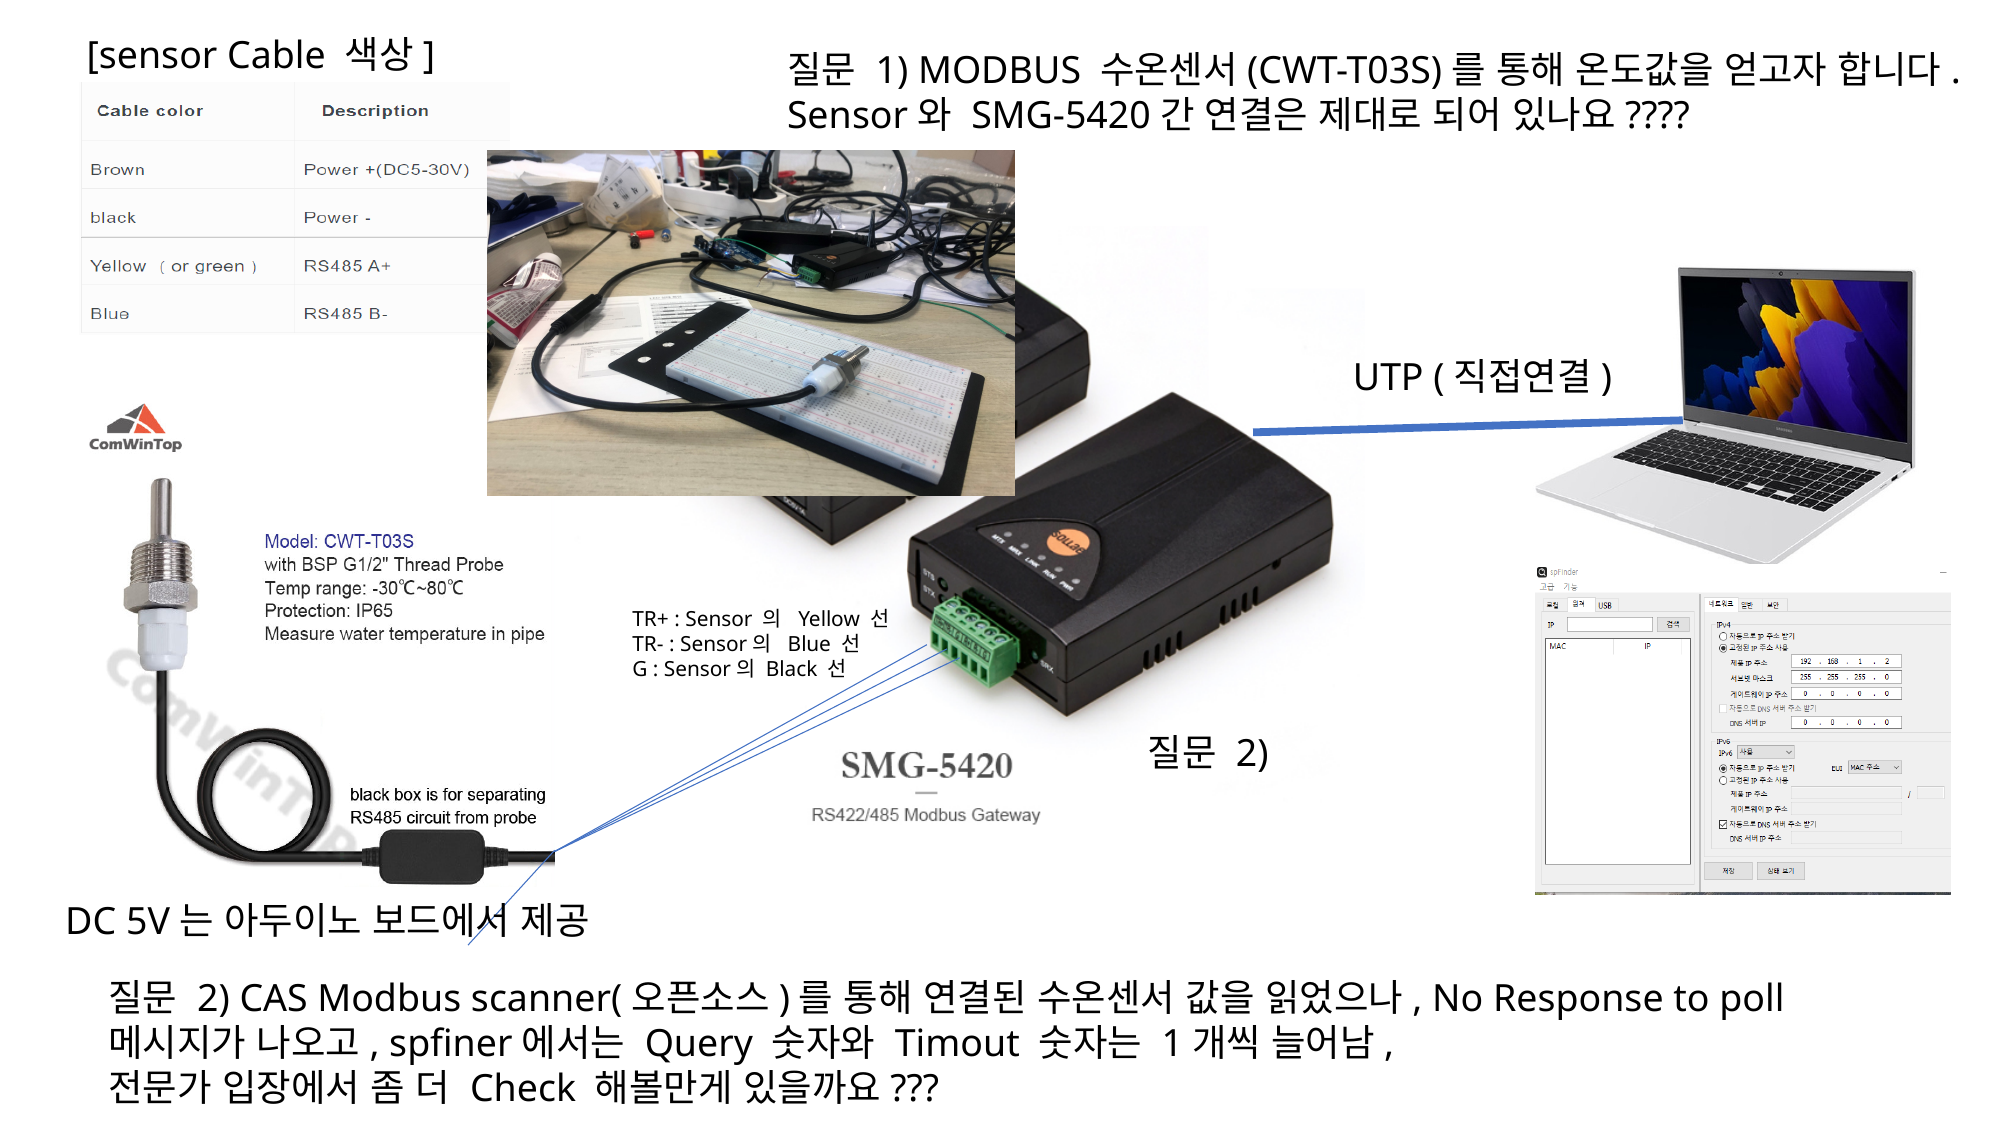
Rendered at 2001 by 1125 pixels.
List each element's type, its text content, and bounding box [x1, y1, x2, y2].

picture [1510, 226, 1951, 895]
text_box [1253, 420, 1683, 433]
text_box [554, 648, 947, 657]
text_box 질문 2) CAS Modbus scanner(오픈소스)를 통해 연결된 수온센서 값을 읽었으나, No Response to poll 메시지가 나오고, spfiner에서는 Query 숫자와 Timout 숫자는 1개씩 늘어남, 전문가 입장에서 좀 더 Check 해볼만게 있을까요??? [93, 966, 1800, 1117]
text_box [554, 644, 927, 648]
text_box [467, 850, 555, 946]
text_box 질문 1) MODBUS 수온센서(CWT-T03S)를 통해 온도값을 얻고자 합니다. Sensor와 SMG-5420간 연결은 제대로 되어 있나요???? [772, 38, 1976, 144]
picture [79, 82, 1365, 887]
text_box UTP (직접연결) [1365, 345, 1510, 405]
text_box DC 5V는 아두이노 보드에서 제공 [50, 889, 606, 950]
text_box [sensor Cable 색상] [71, 23, 450, 84]
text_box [554, 657, 960, 852]
